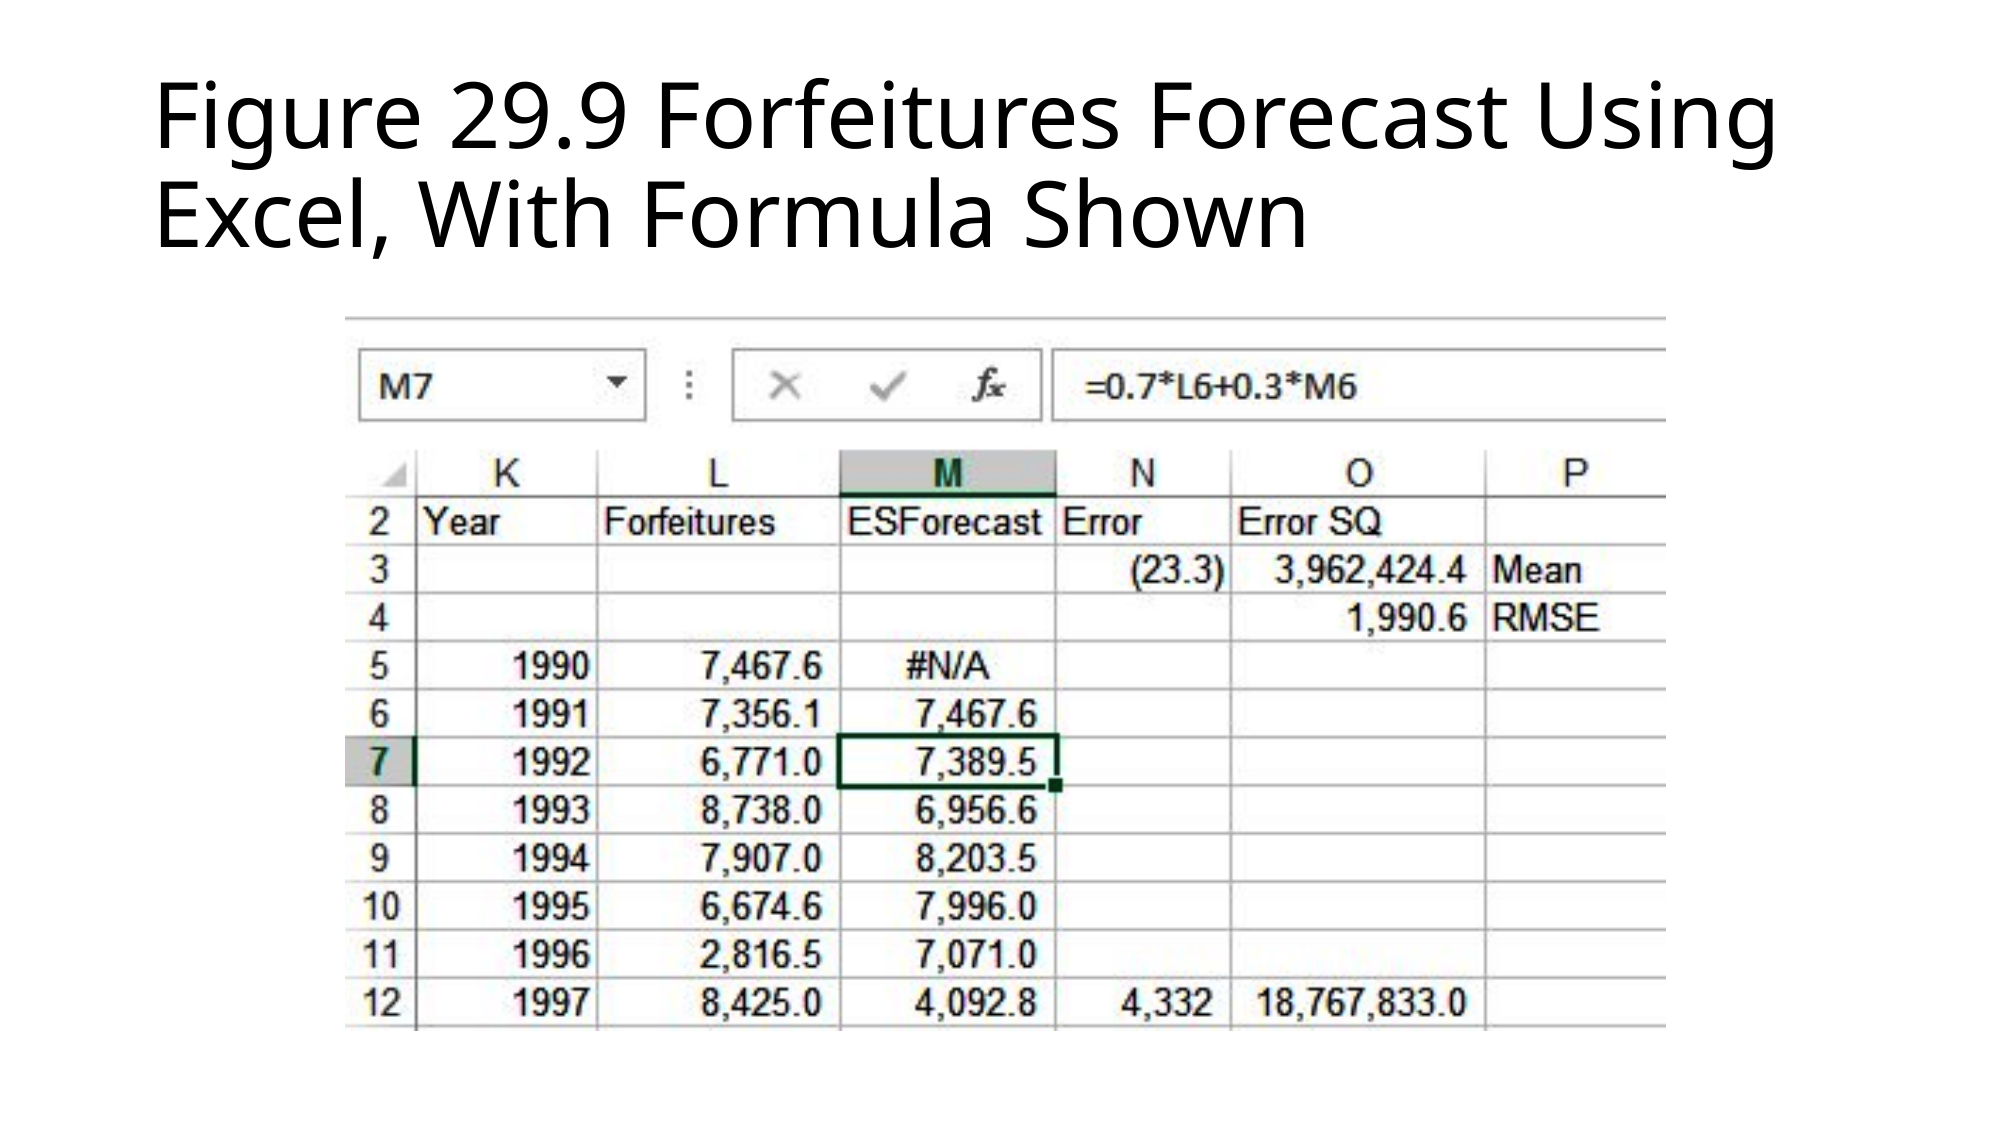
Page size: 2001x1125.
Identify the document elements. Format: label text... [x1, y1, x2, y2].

title Figure 29.9 Forfeitures Forecast Using Excel, With Formula Shown [137, 59, 1863, 278]
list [345, 315, 1666, 1032]
